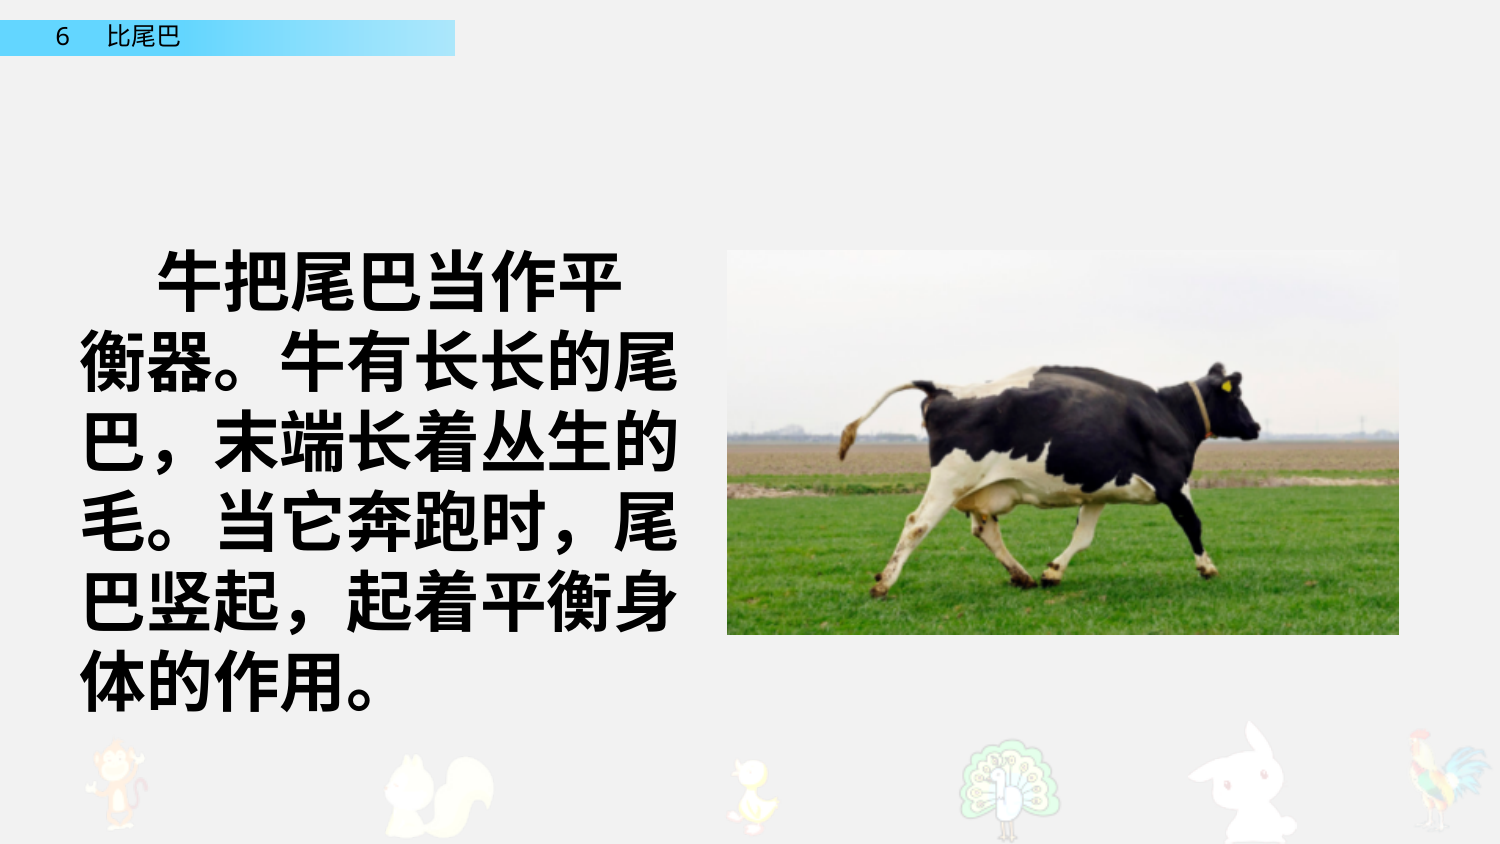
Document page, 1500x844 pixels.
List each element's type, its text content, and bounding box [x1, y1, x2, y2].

picture [727, 250, 1399, 635]
text_box 牛把尾巴当作平衡器。牛有长长的尾巴，末端长着丛生的毛。当它奔跑时，尾巴竖起，起着平衡身体的作用。 [64, 232, 703, 728]
